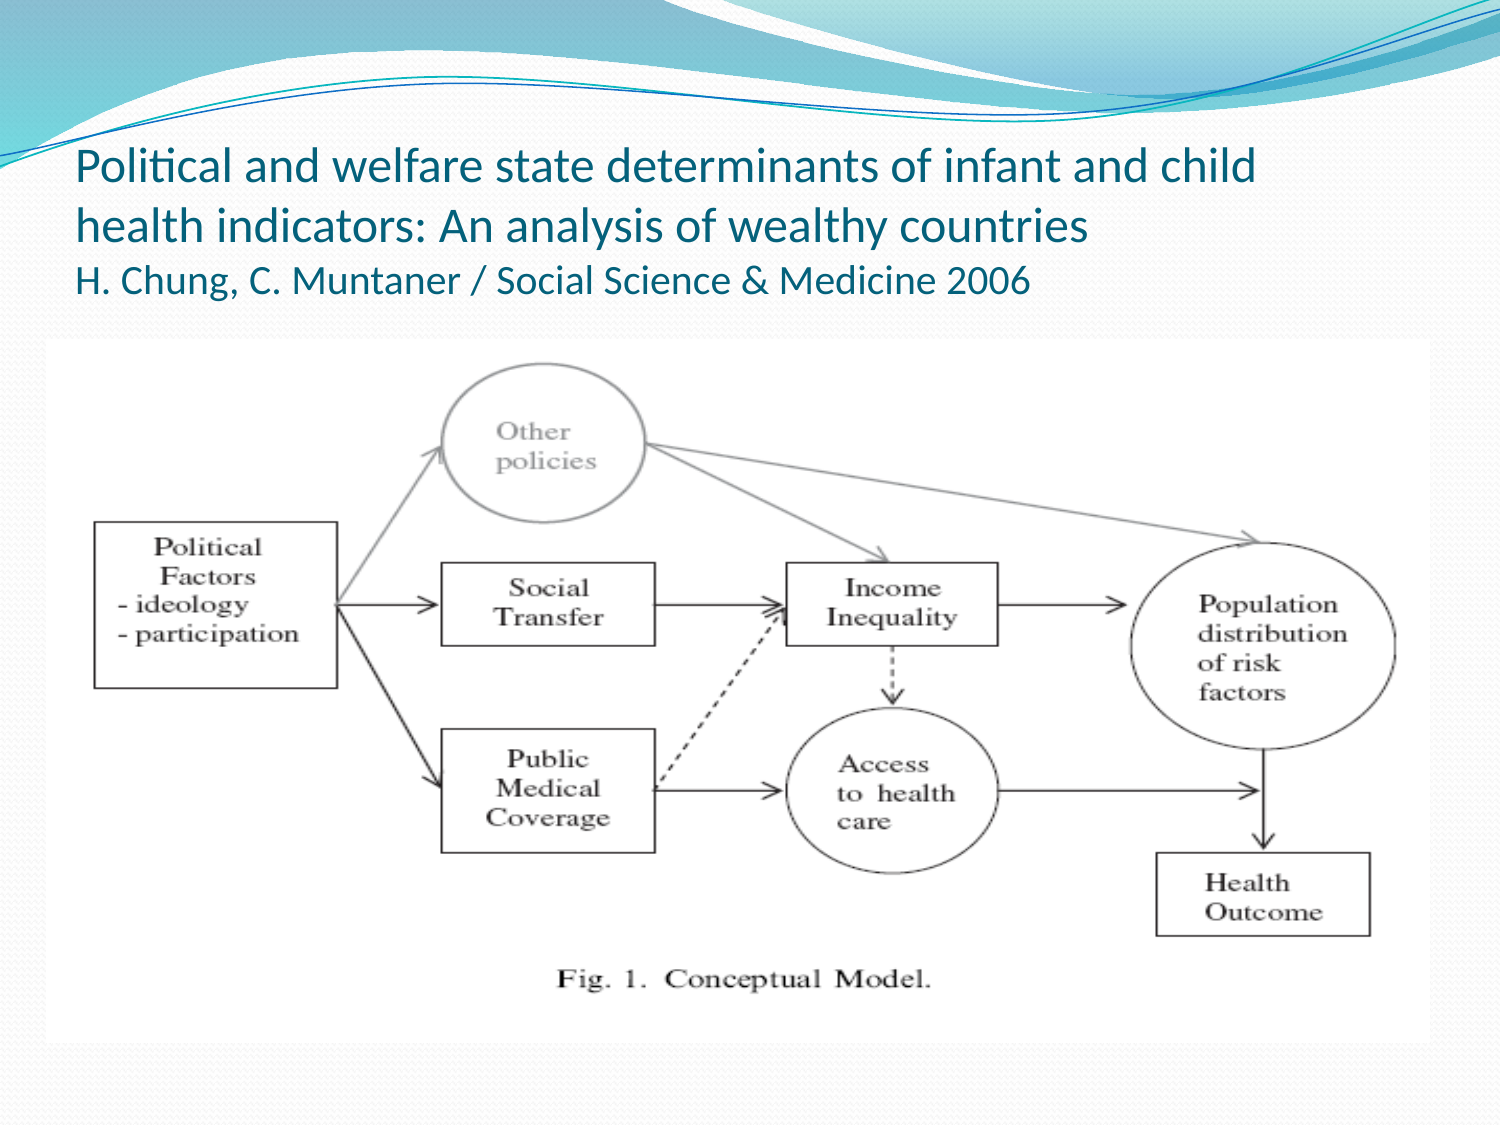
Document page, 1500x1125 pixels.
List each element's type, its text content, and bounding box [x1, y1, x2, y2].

title Political and welfare state determinants of infant and child health indicators: An analysis of wealthy countries H. Chung, C. Muntaner / Social Science & Medicine 2006 [75, 115, 1425, 303]
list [46, 339, 1430, 1044]
